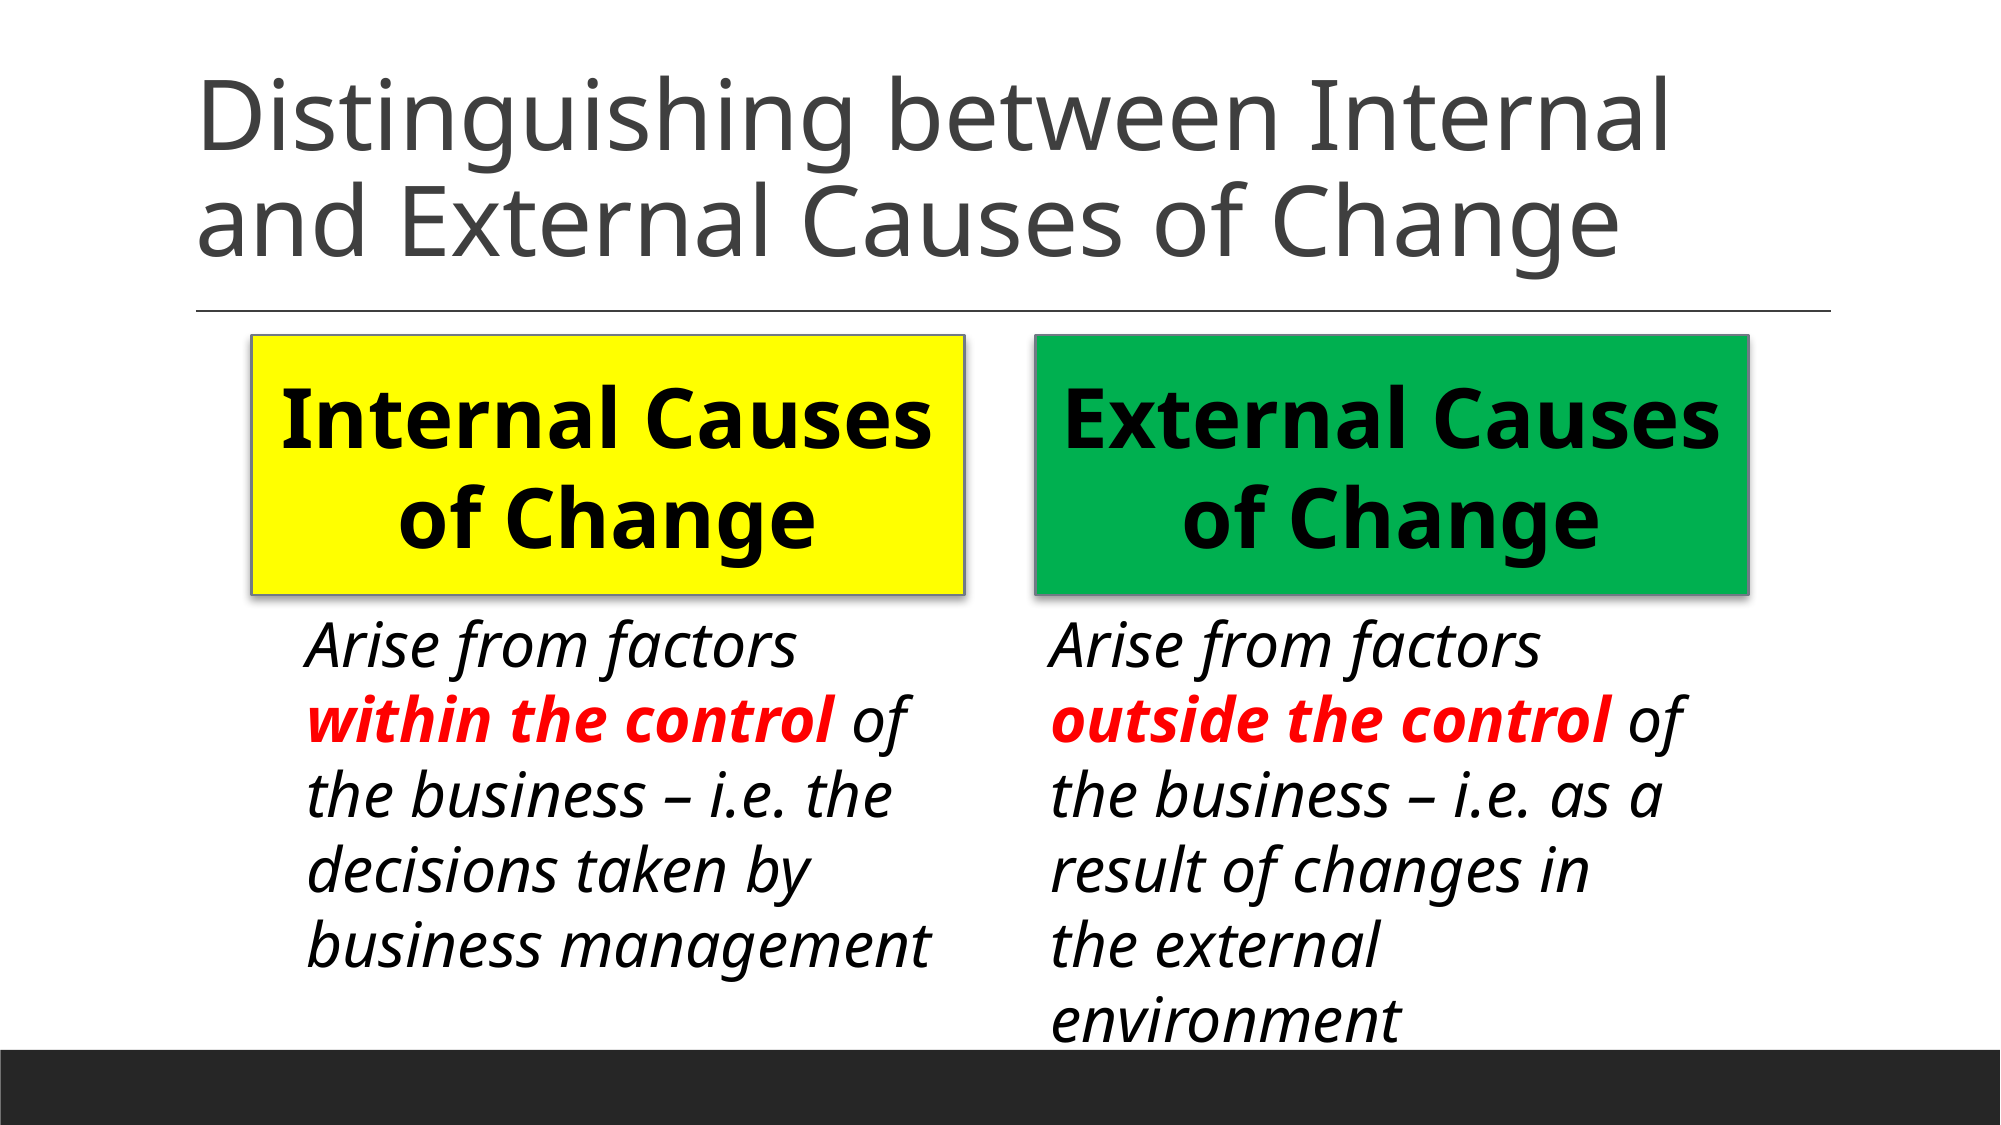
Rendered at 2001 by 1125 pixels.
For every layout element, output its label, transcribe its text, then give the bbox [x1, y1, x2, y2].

text_box External Causes of Change [1035, 335, 1749, 595]
text_box Arise from factors outside the control of the business – i.e. as a result of changes in the external environment [1035, 597, 1709, 1063]
text_box Internal Causes of Change [251, 335, 965, 595]
text_box Arise from factors within the control of the business – i.e. the decisions taken by business management [291, 597, 965, 988]
title Distinguishing between Internal and External Causes of Change [180, 47, 1830, 285]
